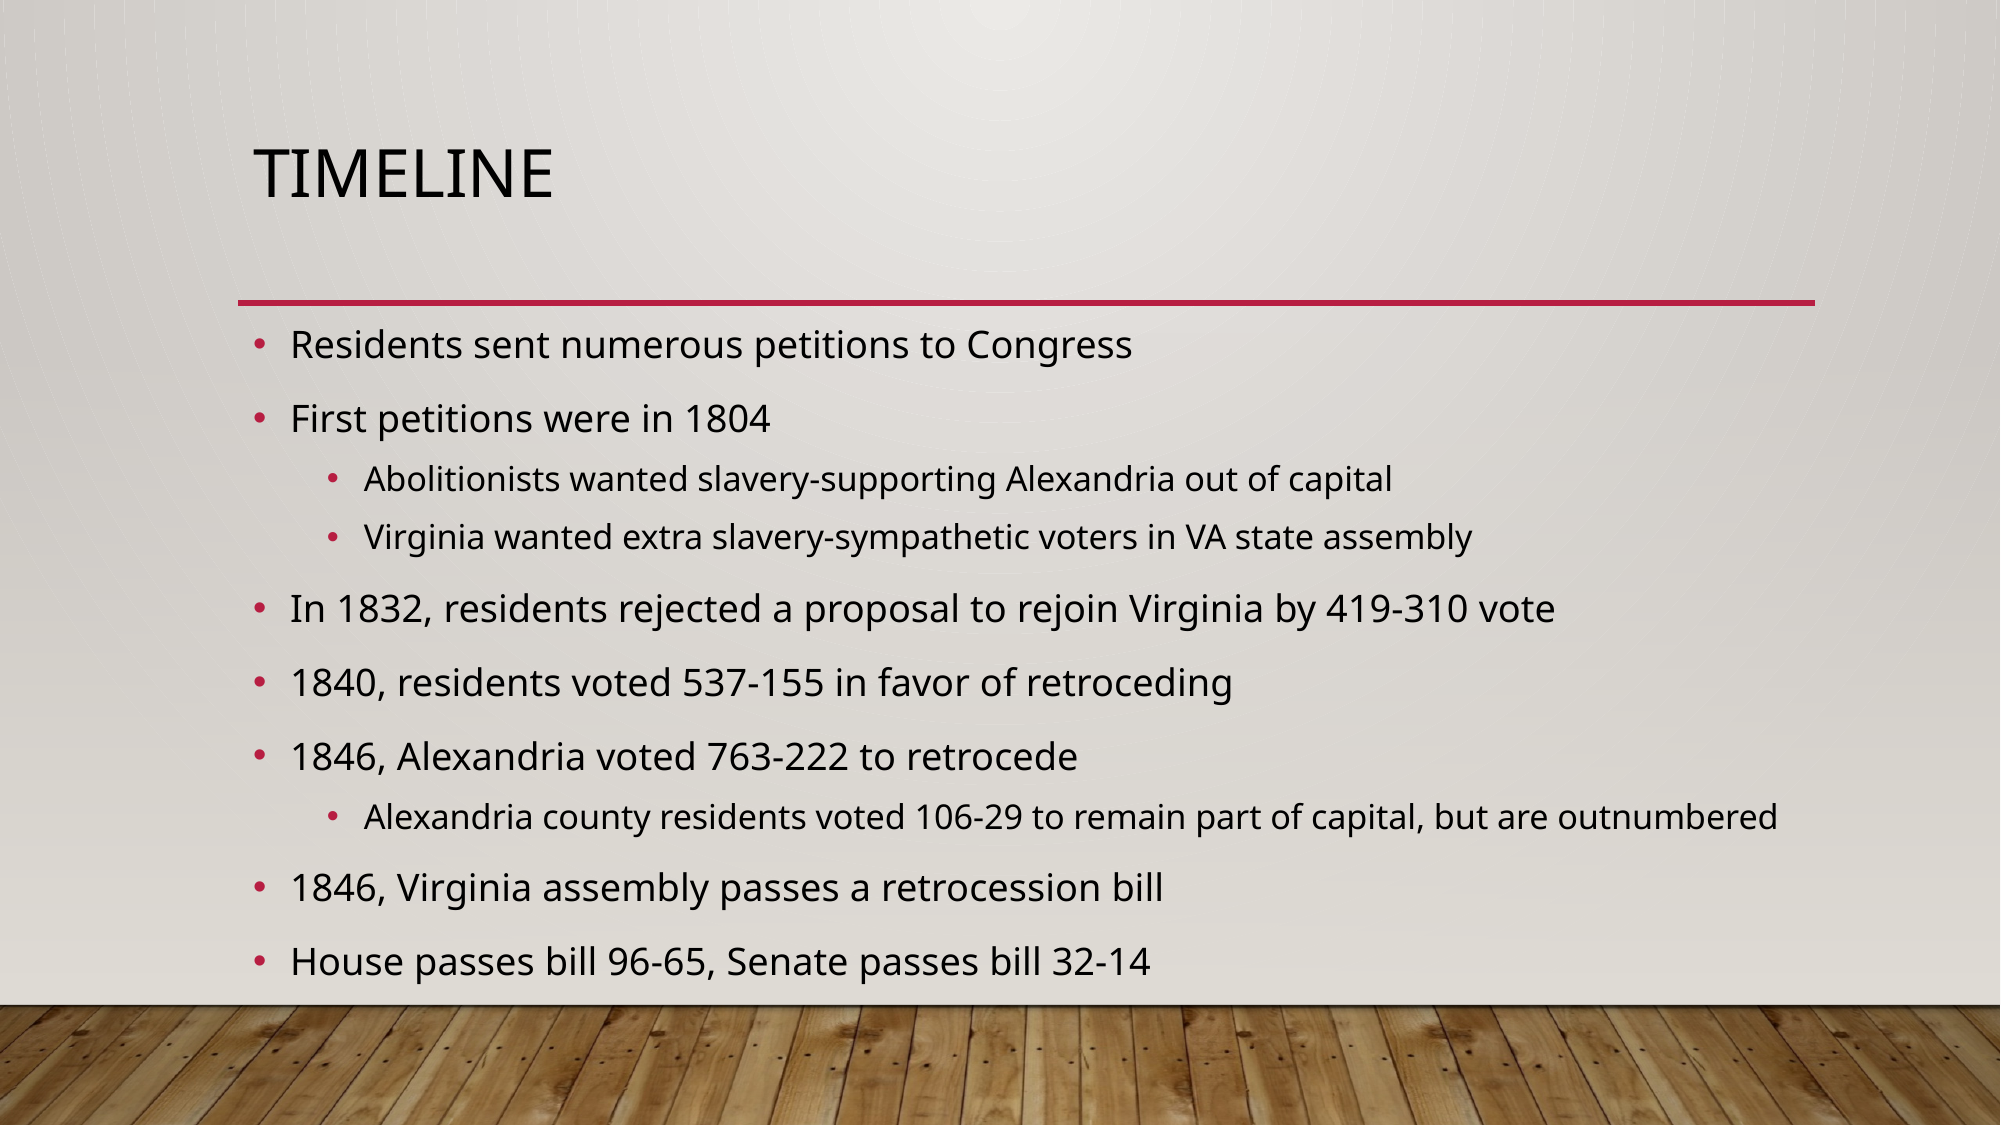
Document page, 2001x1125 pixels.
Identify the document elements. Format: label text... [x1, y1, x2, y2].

picture [0, 1005, 2000, 1125]
title Timeline [238, 131, 1814, 304]
list Residents sent numerous petitions to Congress First petitions were in 1804 Abolitionists wanted slavery-supporting Alexandria out of capital Virginia wanted extra slavery-sympathetic voters in VA state assembly In 1832, residents rejected a proposal to rejoin Virginia by 419-310 vote 1840, residents voted 537-155 in favor of retroceding 1846, Alexandria voted 763-222 to retrocede Alexandria county residents voted 106-29 to remain part of capital, but are outnumbered 1846, Virginia assembly passes a retrocession bill House passes bill 96-65, Senate passes bill 32-14 [238, 304, 1814, 1007]
